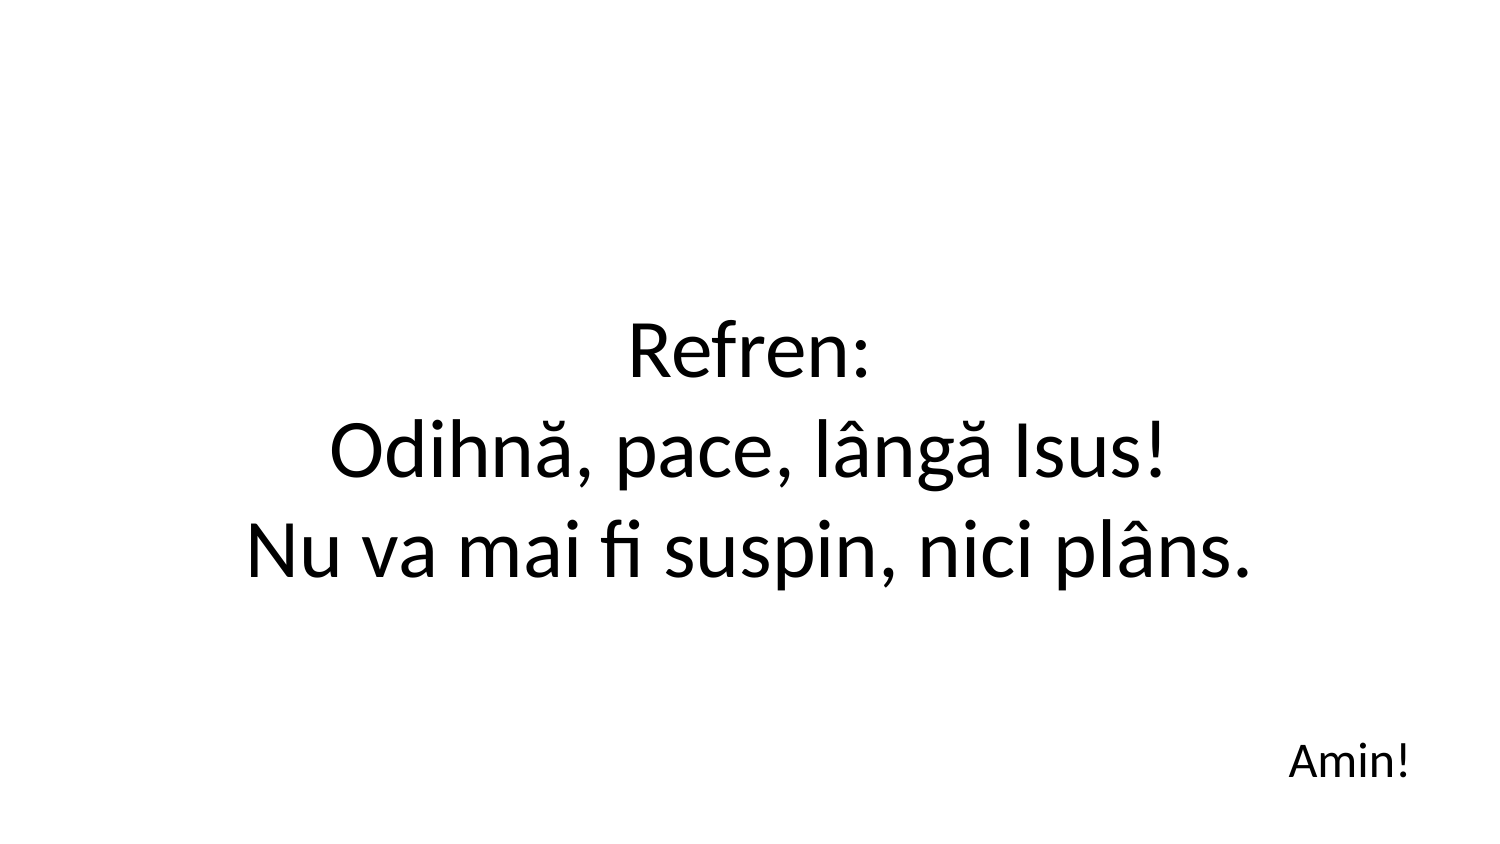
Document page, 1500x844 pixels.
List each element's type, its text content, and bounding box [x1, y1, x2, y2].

text_box Refren: Odihnă, pace, lângă Isus! Nu va mai fi suspin, nici plâns. [230, 242, 1270, 602]
text_box Amin! [1273, 674, 1427, 795]
